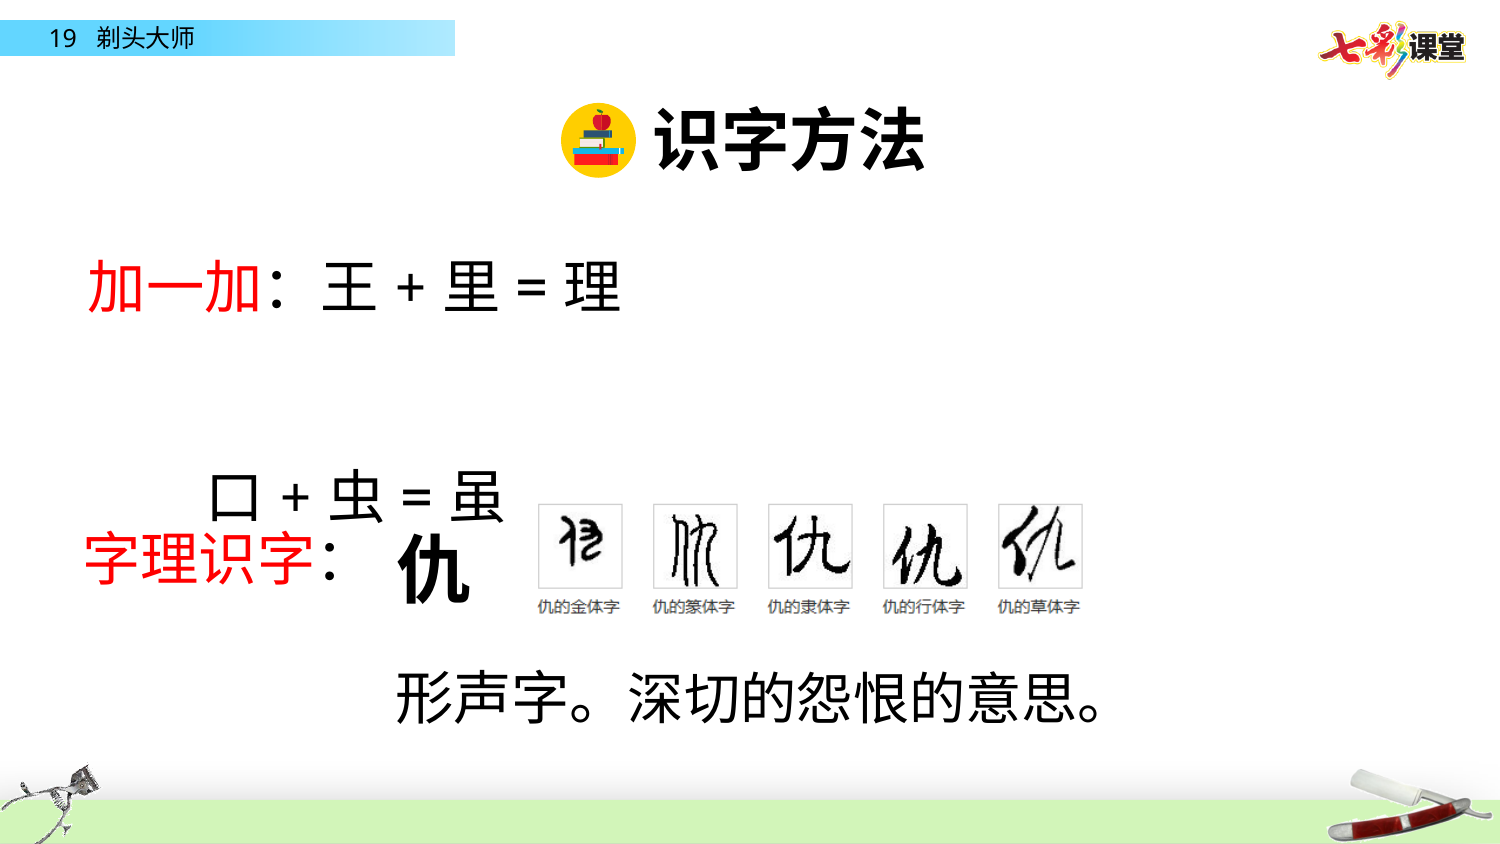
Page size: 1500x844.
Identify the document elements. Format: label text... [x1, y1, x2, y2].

picture [1316, 20, 1468, 80]
text_box 字理识字： [70, 481, 361, 703]
picture [0, 730, 122, 844]
text_box 仇 [384, 471, 472, 618]
text_box 加一加：王+里=理 口+虫=虽 [76, 209, 750, 536]
picture [1306, 732, 1499, 844]
text_box 识字方法 [641, 91, 959, 185]
text_box 形声字。深切的怨恨的意思。 [383, 620, 1359, 737]
picture [537, 497, 1091, 616]
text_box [560, 102, 637, 178]
